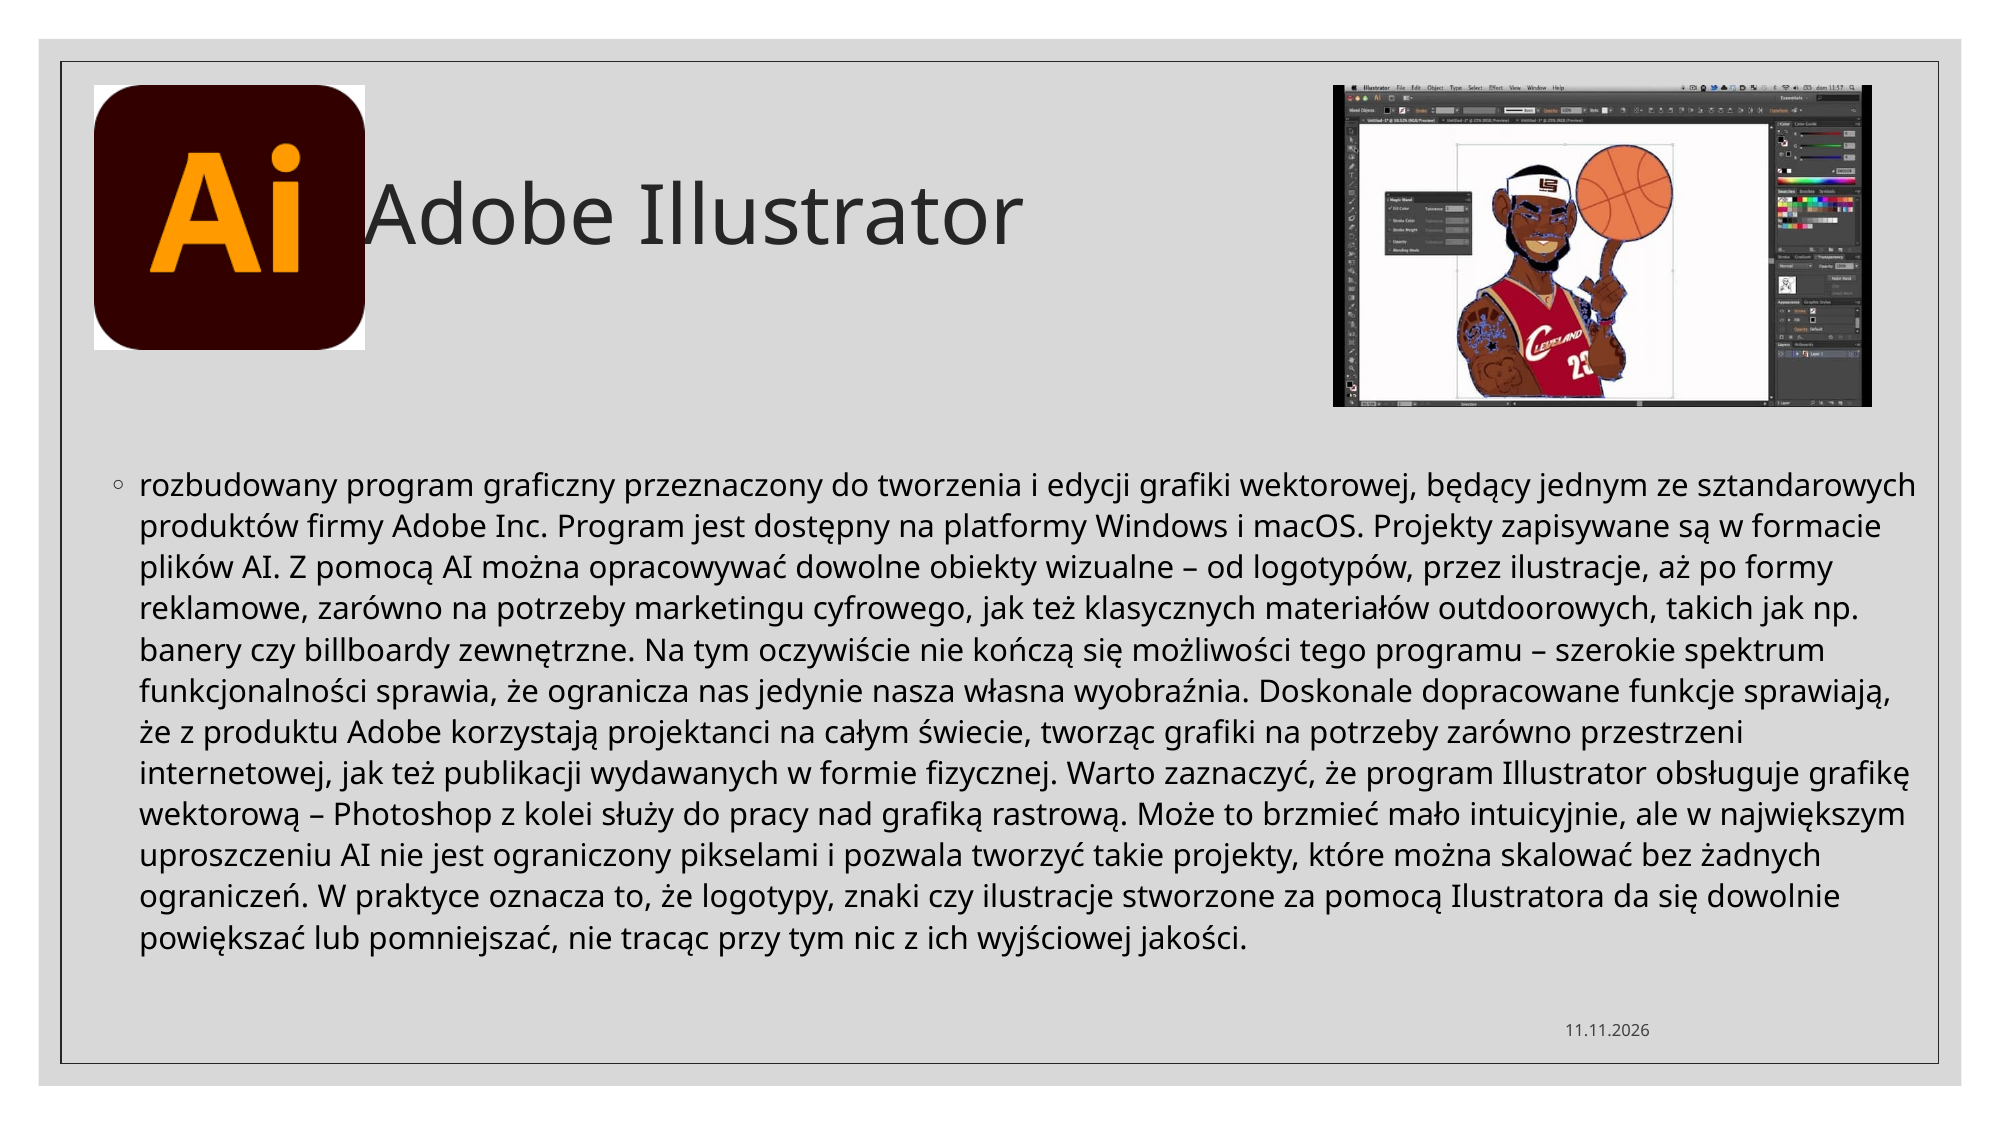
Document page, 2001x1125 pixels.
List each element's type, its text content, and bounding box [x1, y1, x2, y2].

list rozbudowany program graficzny przeznaczony do tworzenia i edycji grafiki wektorowej, będący jednym ze sztandarowych produktów firmy Adobe Inc. Program jest dostępny na platformy Windows i macOS. Projekty zapisywane są w formacie plików AI. Z pomocą AI można opracowywać dowolne obiekty wizualne – od logotypów, przez ilustracje, aż po formy reklamowe, zarówno na potrzeby marketingu cyfrowego, jak też klasycznych materiałów outdoorowych, takich jak np. banery czy billboardy zewnętrzne. Na tym oczywiście nie kończą się możliwości tego programu – szerokie spektrum funkcjonalności sprawia, że ogranicza nas jedynie nasza własna wyobraźnia. Doskonale dopracowane funkcje sprawiają, że z produktu Adobe korzystają projektanci na całym świecie, tworząc grafiki na potrzeby zarówno przestrzeni internetowej, jak też publikacji wydawanych w formie fizycznej. Warto zaznaczyć, że program Illustrator obsługuje grafikę wektorową – Photoshop z kolei służy do pracy nad grafiką rastrową. Może to brzmieć mało intuicyjnie, ale w największym uproszczeniu AI nie jest ograniczony pikselami i pozwala tworzyć takie projekty, które można skalować bez żadnych ograniczeń. W praktyce oznacza to, że logotypy, znaki czy ilustracje stworzone za pomocą Ilustratora da się dowolnie powiększać lub pomniejszać, nie tracąc przy tym nic z ich wyjściowej jakości. [94, 453, 1949, 997]
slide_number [1190, 990, 1665, 1050]
picture [94, 85, 365, 350]
title Adobe Illustrator [370, 105, 1327, 331]
picture [1333, 85, 1872, 407]
